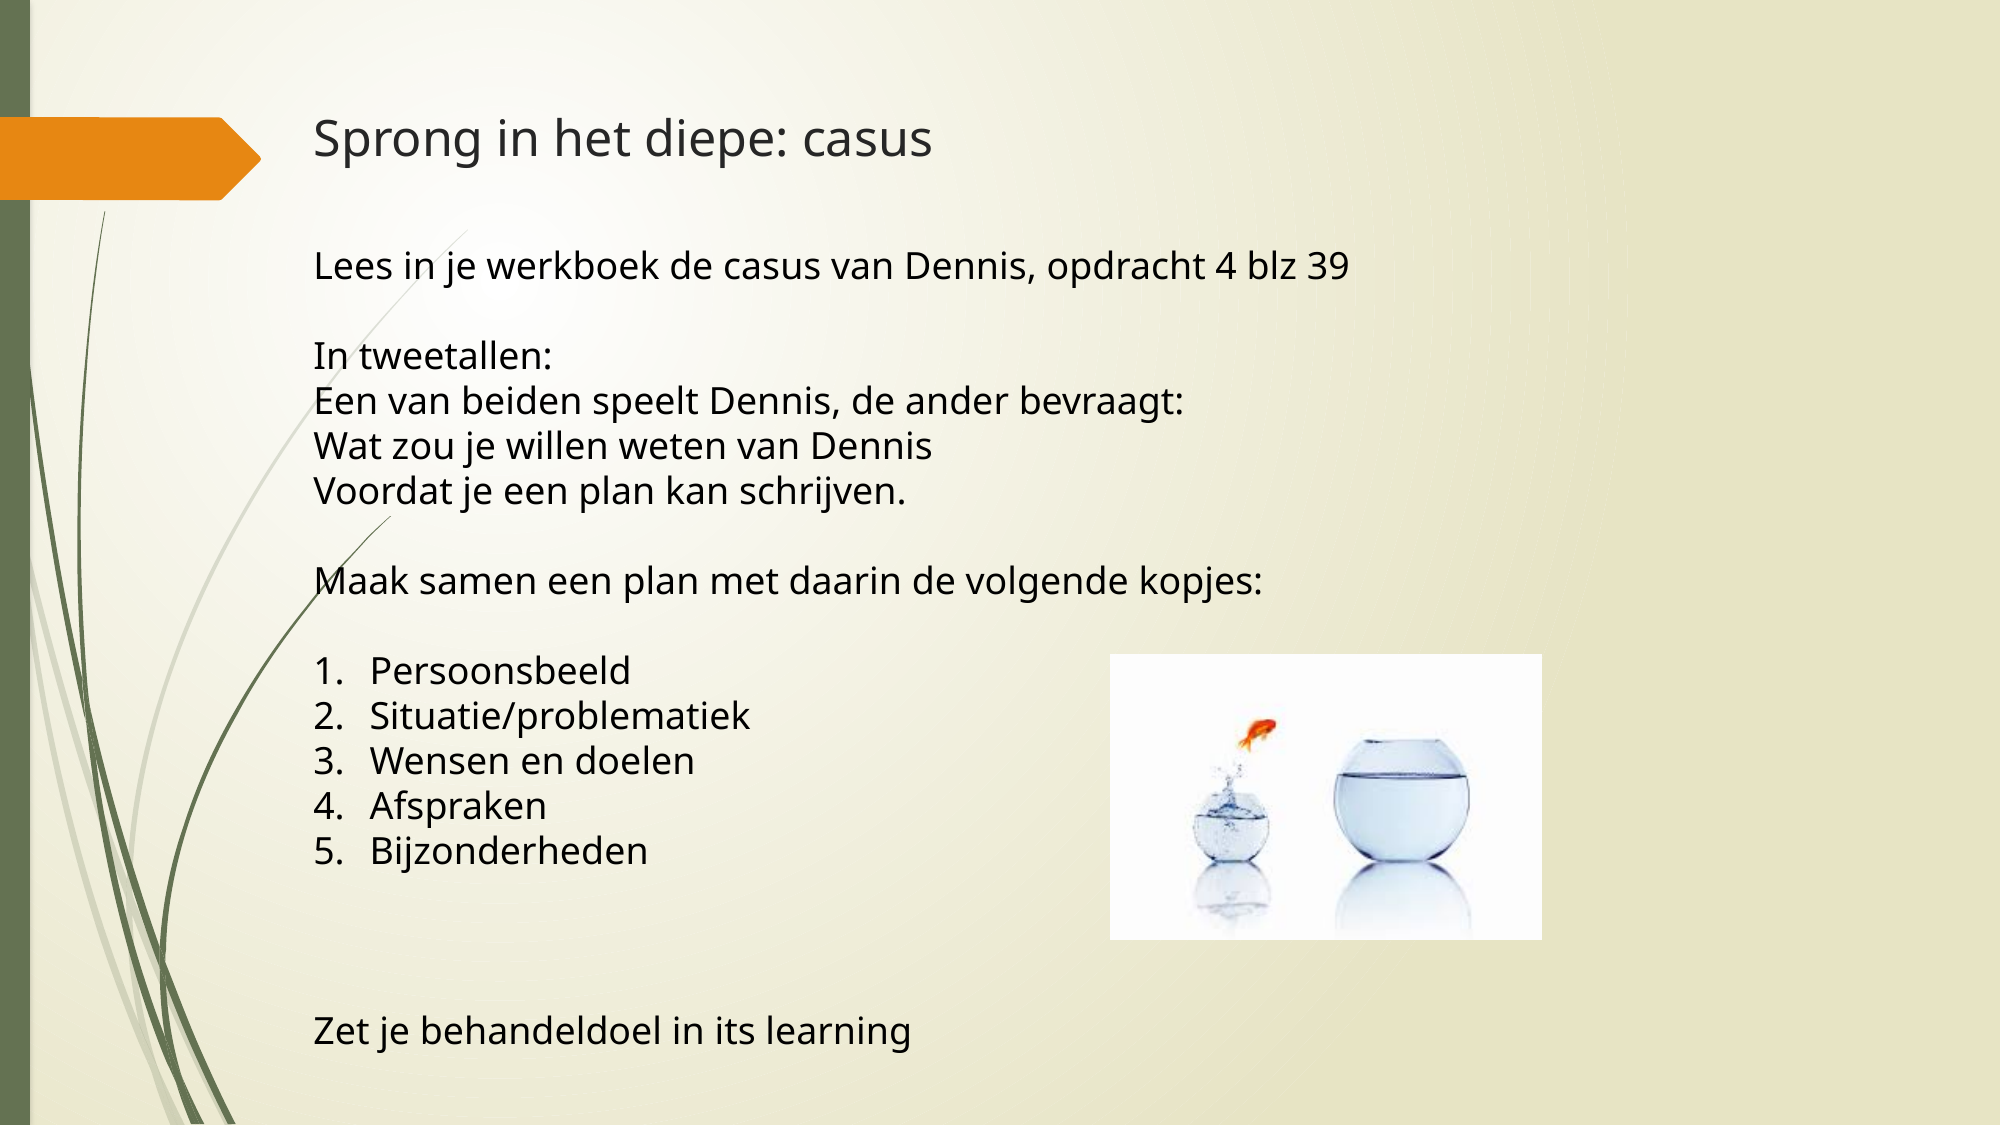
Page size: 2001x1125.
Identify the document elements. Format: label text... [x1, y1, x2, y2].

text_box Lees in je werkboek de casus van Dennis, opdracht 4 blz 39 In tweetallen: Een van beiden speelt Dennis, de ander bevraagt: Wat zou je willen weten van Dennis Voordat je een plan kan schrijven. Maak samen een plan met daarin de volgende kopjes: Persoonsbeeld Situatie/problematiek Wensen en doelen Afspraken Bijzonderheden Zet je behandeldoel in its learning [298, 234, 1761, 1060]
title Sprong in het diepe: casus [298, 98, 1761, 234]
picture [1110, 653, 1542, 941]
